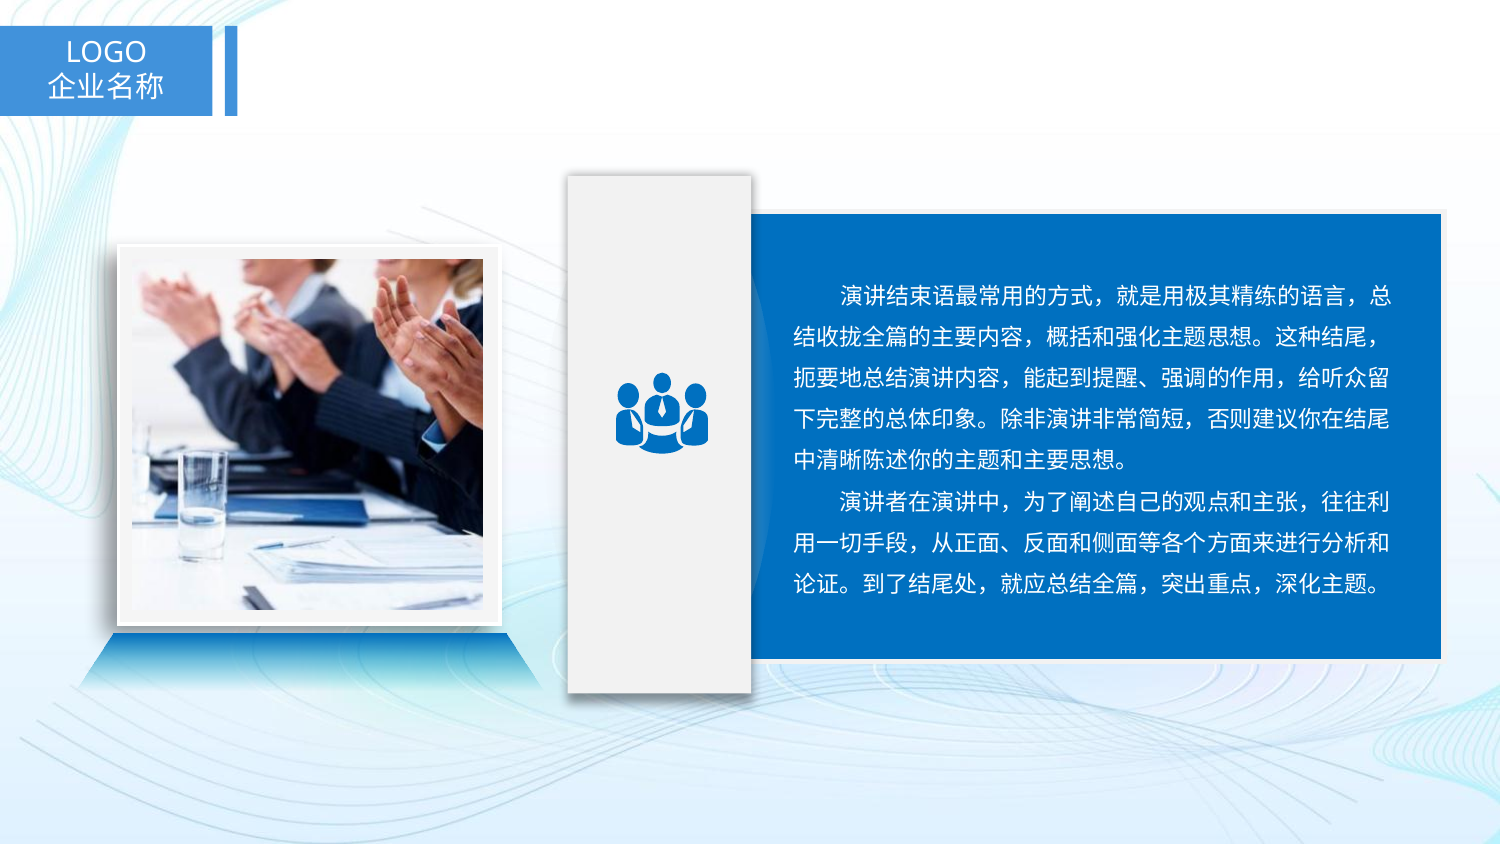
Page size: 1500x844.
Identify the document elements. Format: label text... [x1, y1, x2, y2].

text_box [75, 245, 543, 690]
picture [0, 0, 1500, 844]
text_box 演讲结束语最常用的方式，就是用极其精练的语言，总结收拢全篇的主要内容，概括和强化主题思想。这种结尾，扼要地总结演讲内容，能起到提醒、强调的作用，给听众留下完整的总体印象。除非演讲非常简短，否则建议你在结尾中清晰陈述你的主题和主要思想。 演讲者在演讲中，为了阐述自己的观点和主张，往往利用一切手段，从正面、反面和侧面等各个方面来进行分析和论证。到了结尾处，就应总结全篇，突出重点，深化主题。 [782, 262, 1422, 603]
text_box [543, 175, 776, 694]
text_box [776, 210, 1445, 663]
